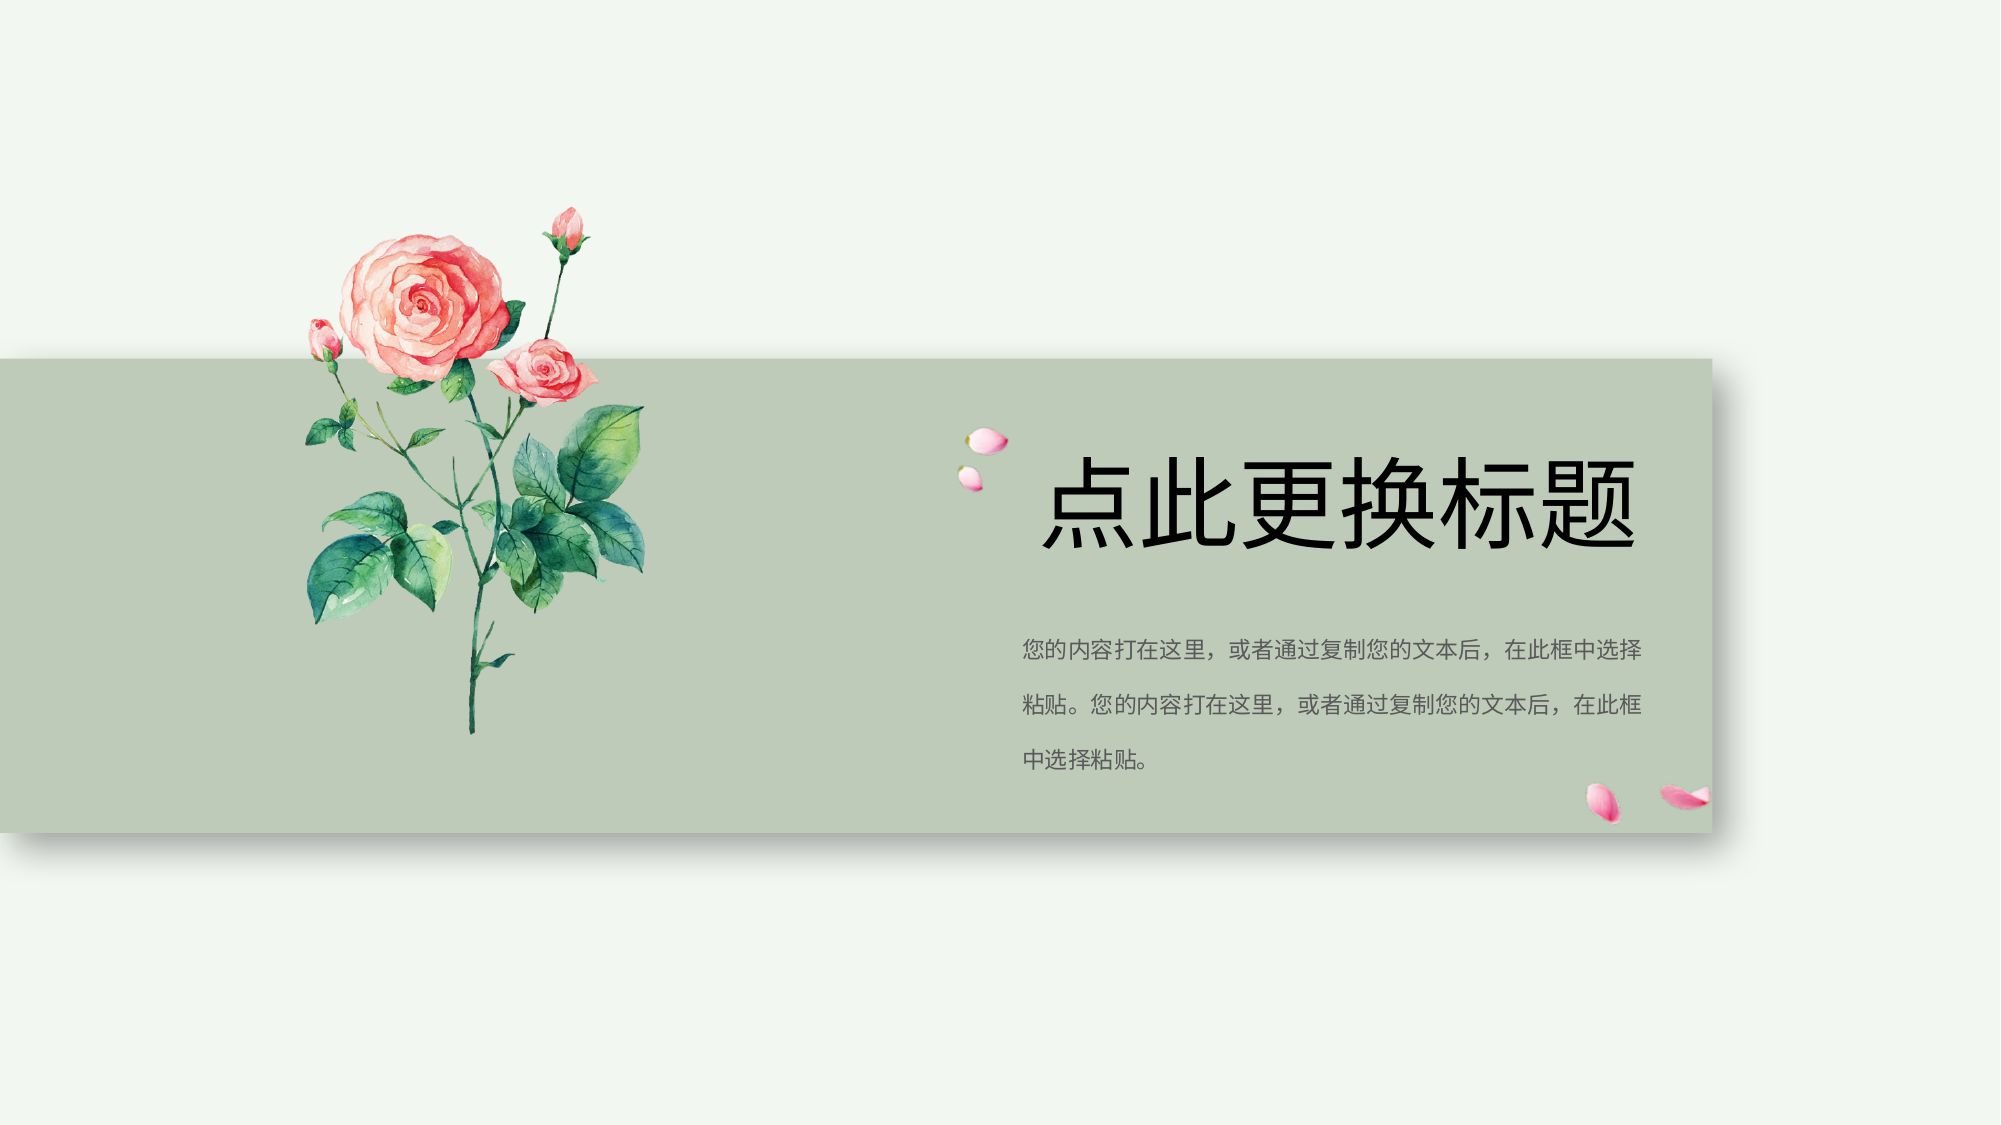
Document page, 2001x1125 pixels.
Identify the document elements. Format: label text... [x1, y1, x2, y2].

text_box 点此更换标题 [1024, 434, 1713, 570]
text_box [0, 358, 1714, 834]
text_box 您的内容打在这里，或者通过复制您的文本后，在此框中选择粘贴。您的内容打在这里，或者通过复制您的文本后，在此框中选择粘贴。 [1007, 601, 1667, 836]
picture [245, 154, 698, 735]
picture [1550, 693, 1757, 891]
picture [943, 398, 1057, 515]
